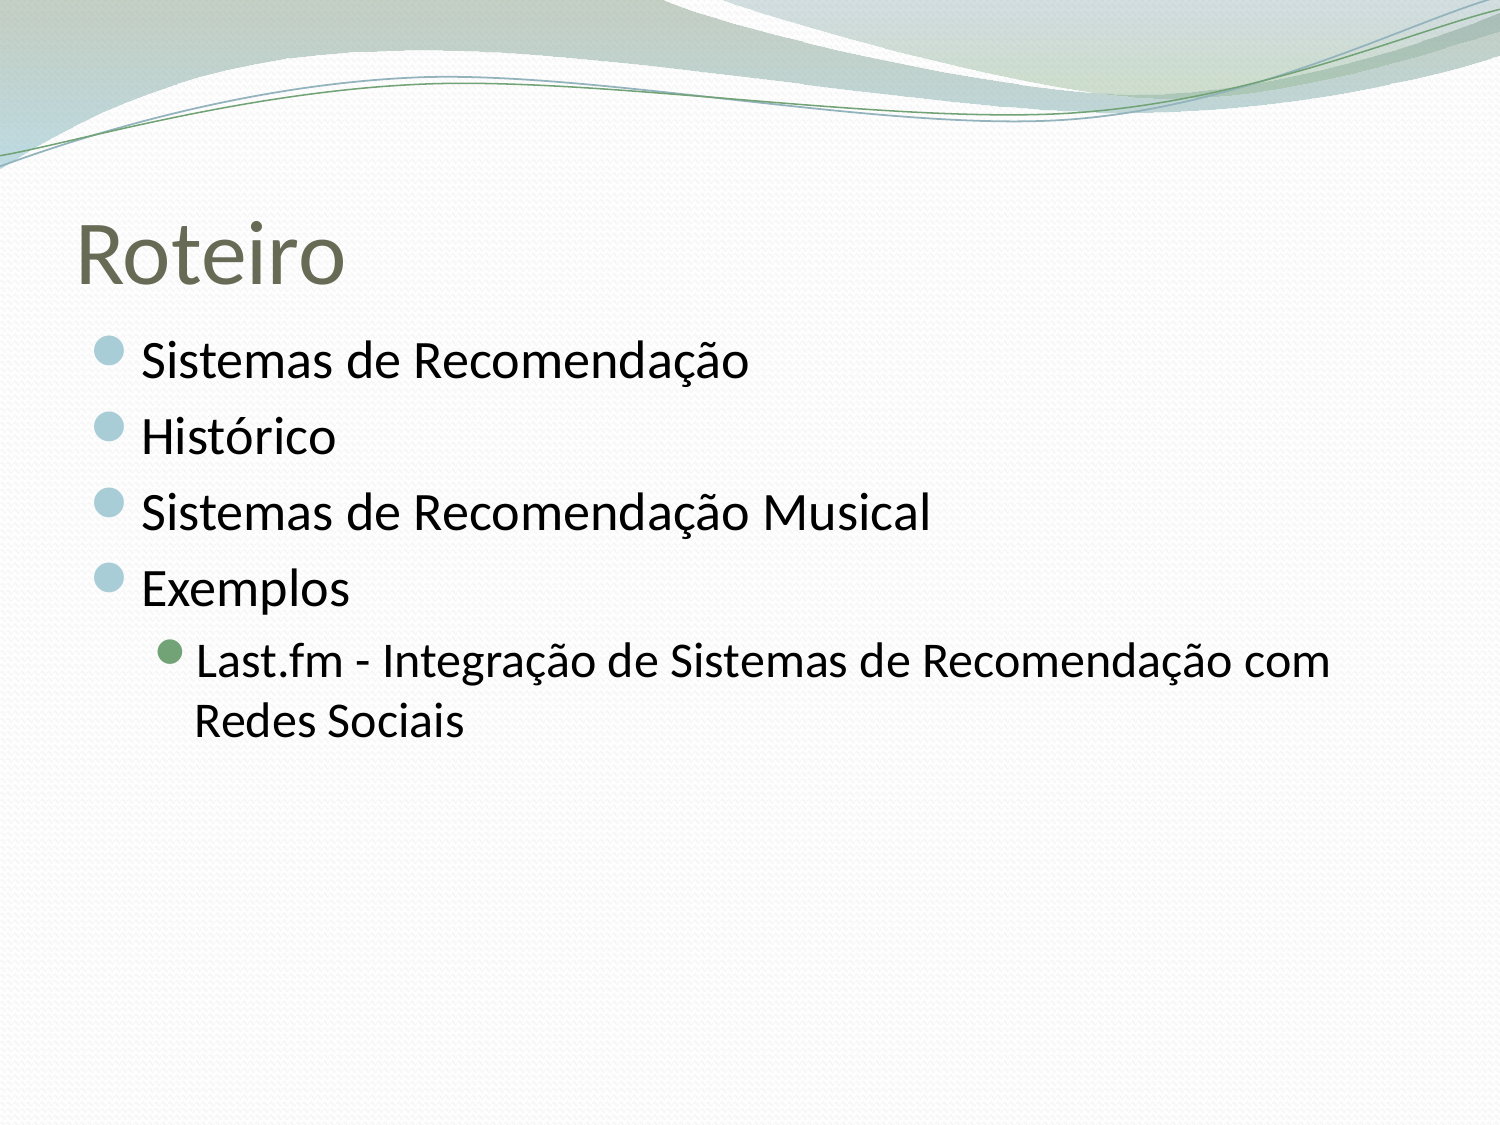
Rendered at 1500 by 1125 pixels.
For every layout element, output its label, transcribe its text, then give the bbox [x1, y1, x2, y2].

list Sistemas de Recomendação Histórico Sistemas de Recomendação Musical Exemplos Last.fm - Integração de Sistemas de Recomendação com Redes Sociais [75, 317, 1425, 1038]
title Roteiro [75, 115, 1425, 303]
